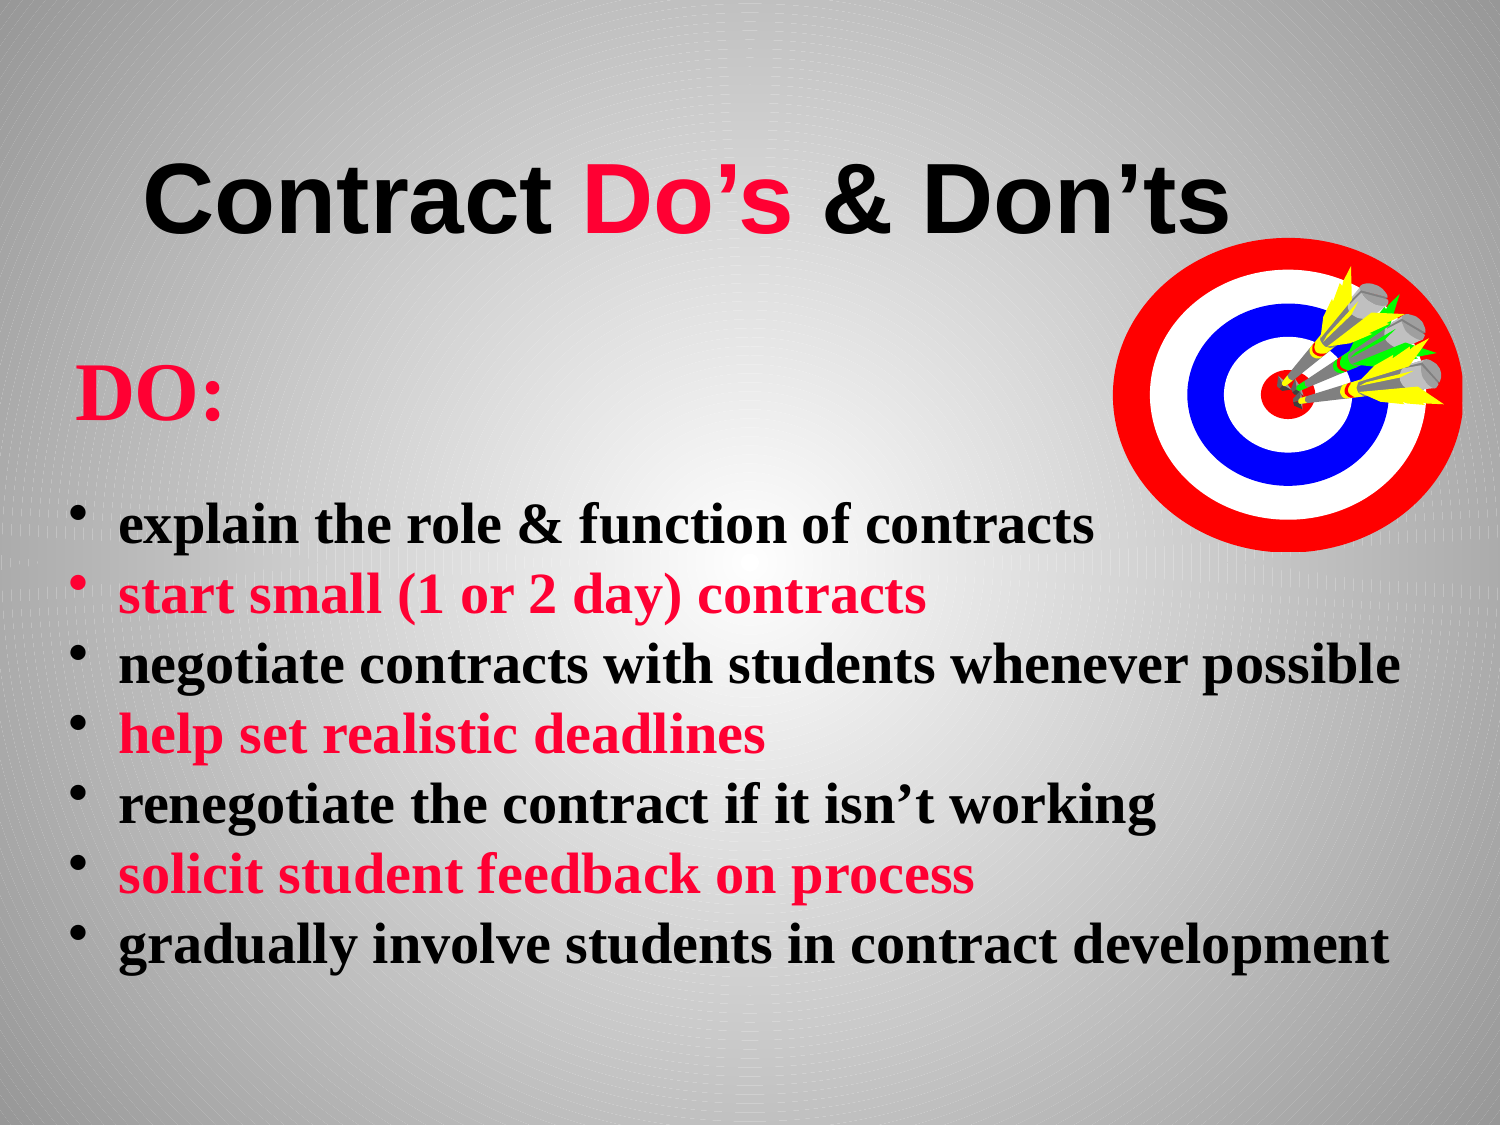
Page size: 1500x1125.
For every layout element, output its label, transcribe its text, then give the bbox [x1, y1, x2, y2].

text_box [1112, 237, 1463, 552]
text_box DO: [59, 329, 243, 445]
text_box explain the role & function of contracts start small (1 or 2 day) contracts negotiate contracts with students whenever possible help set realistic deadlines renegotiate the contract if it isn’t working solicit student feedback on process gradually involve students in contract development [53, 477, 1418, 1043]
title Contract Do’s & Don’ts [49, 99, 1326, 288]
